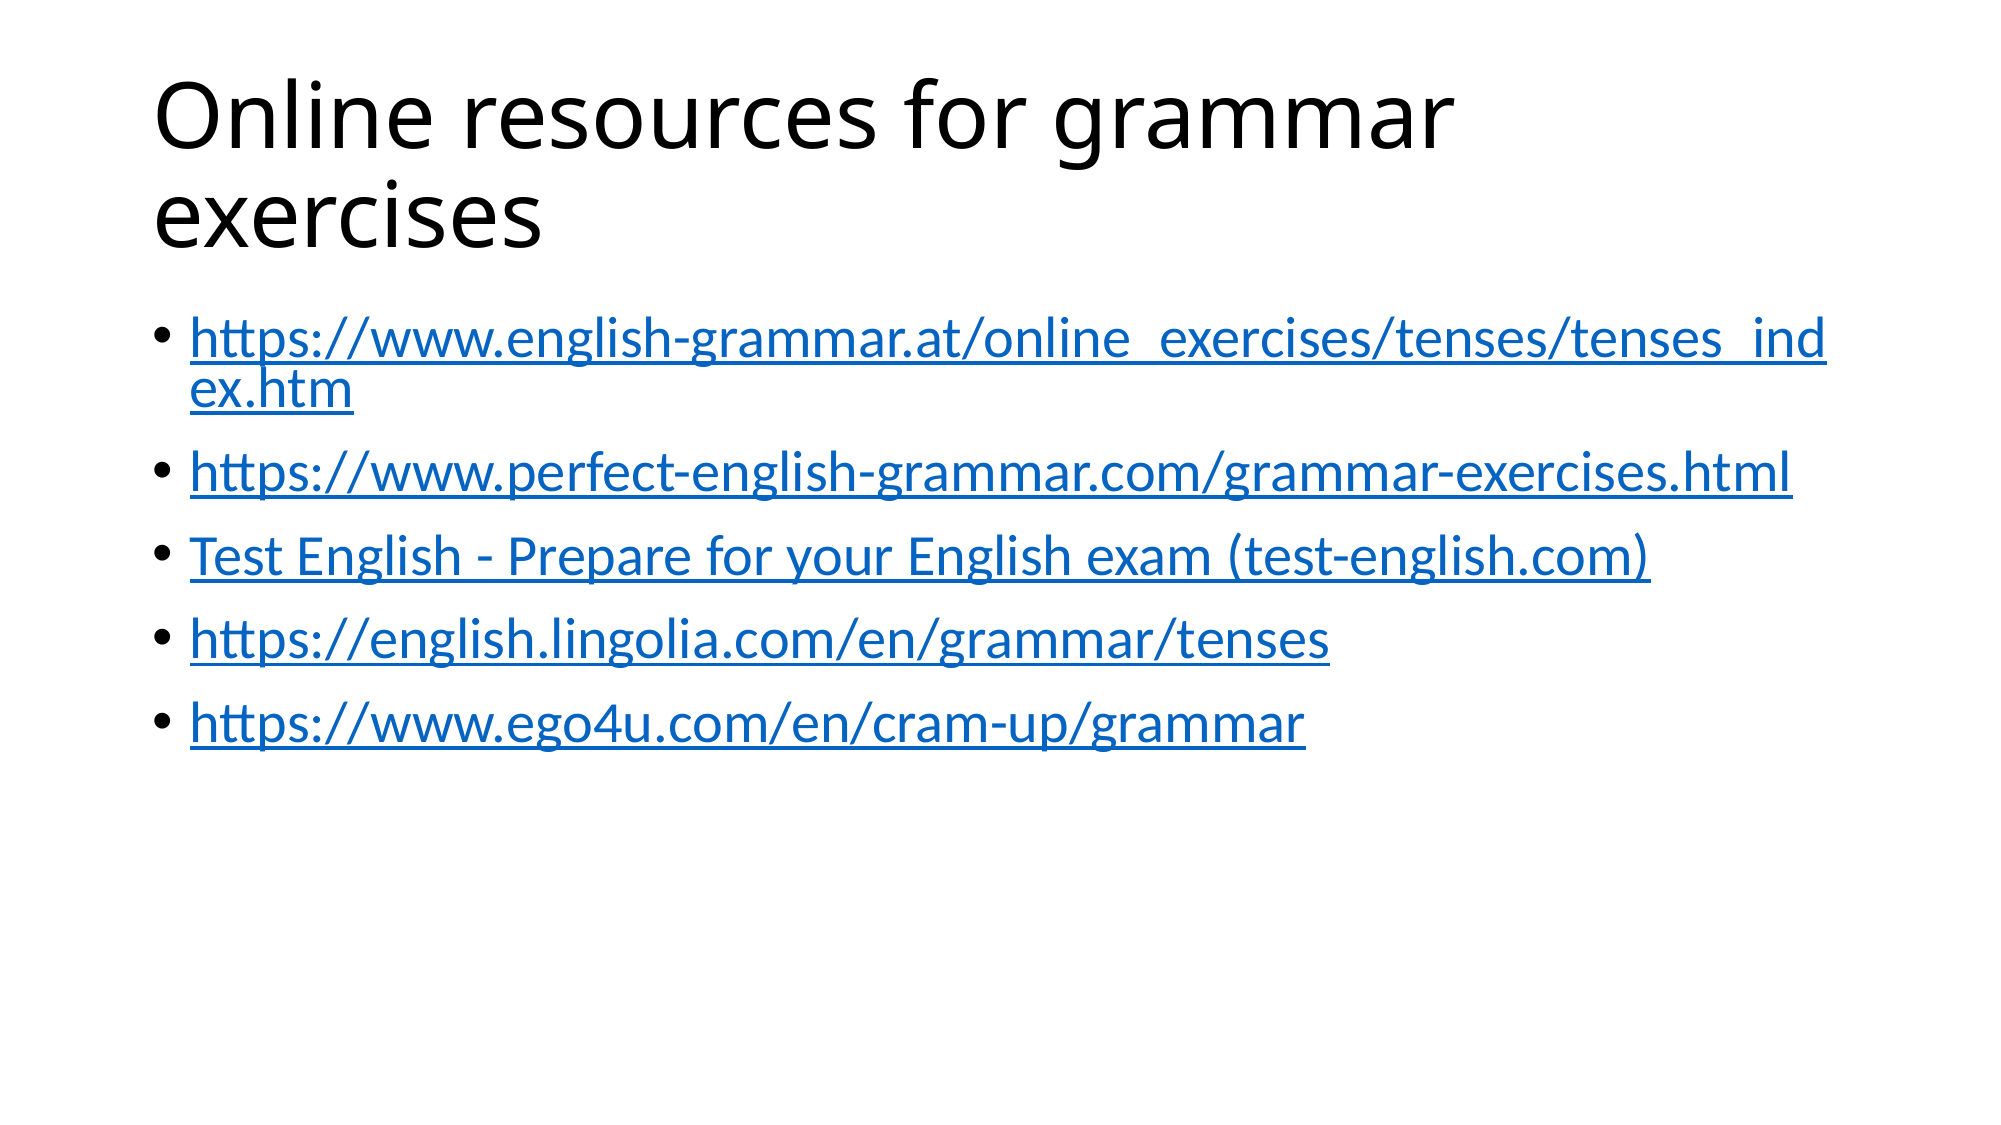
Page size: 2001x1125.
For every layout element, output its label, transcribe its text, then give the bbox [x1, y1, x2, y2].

list https://www.english-grammar.at/online_exercises/tenses/tenses_index.htm https://www.perfect-english-grammar.com/grammar-exercises.html Test English - Prepare for your English exam (test-english.com) https://english.lingolia.com/en/grammar/tenses https://www.ego4u.com/en/cram-up/grammar [137, 299, 1863, 1014]
title Online resources for grammar exercises [137, 59, 1863, 278]
